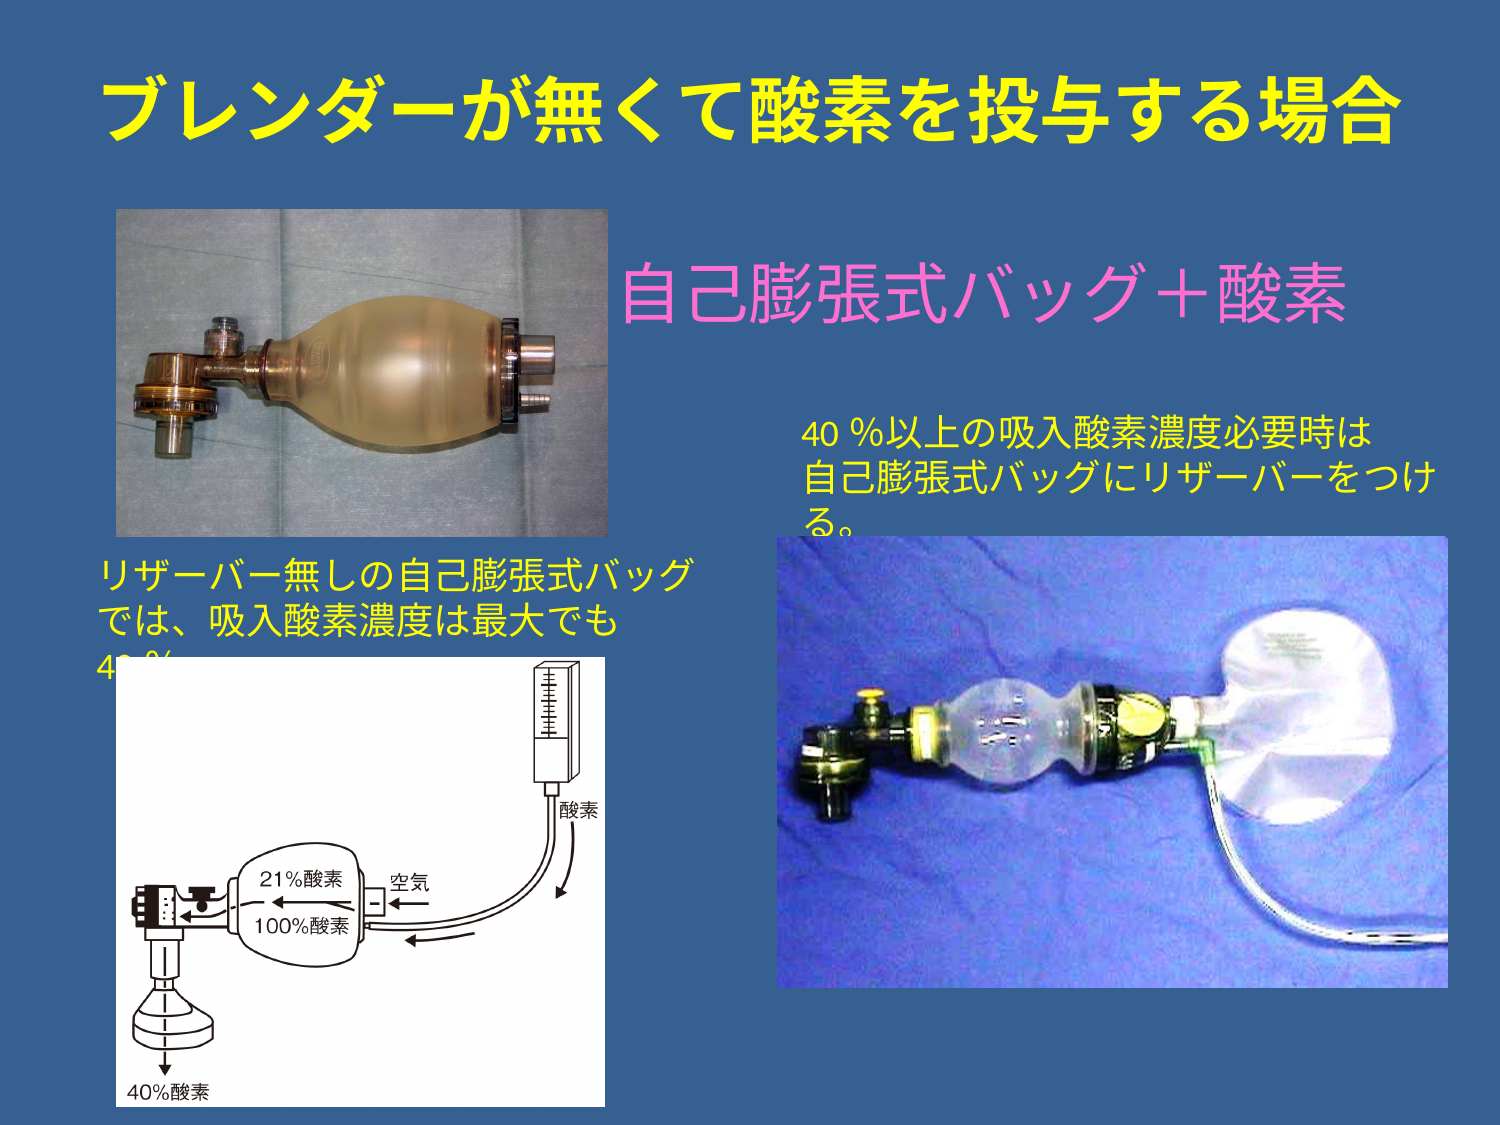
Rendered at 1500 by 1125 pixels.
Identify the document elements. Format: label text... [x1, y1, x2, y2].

picture [116, 656, 605, 1108]
text_box 自己膨張式バッグ＋酸素 [613, 244, 1365, 340]
text_box リザーバー無しの自己膨張式バッグ では、吸入酸素濃度は最大でも40％ [81, 544, 716, 695]
picture [116, 209, 609, 538]
text_box 40％以上の吸入酸素濃度必要時は 自己膨張式バッグにリザーバーをつける。 [786, 401, 1468, 597]
title ブレンダーが無くて酸素を投与する場合 [75, 14, 1425, 203]
picture [776, 536, 1448, 989]
